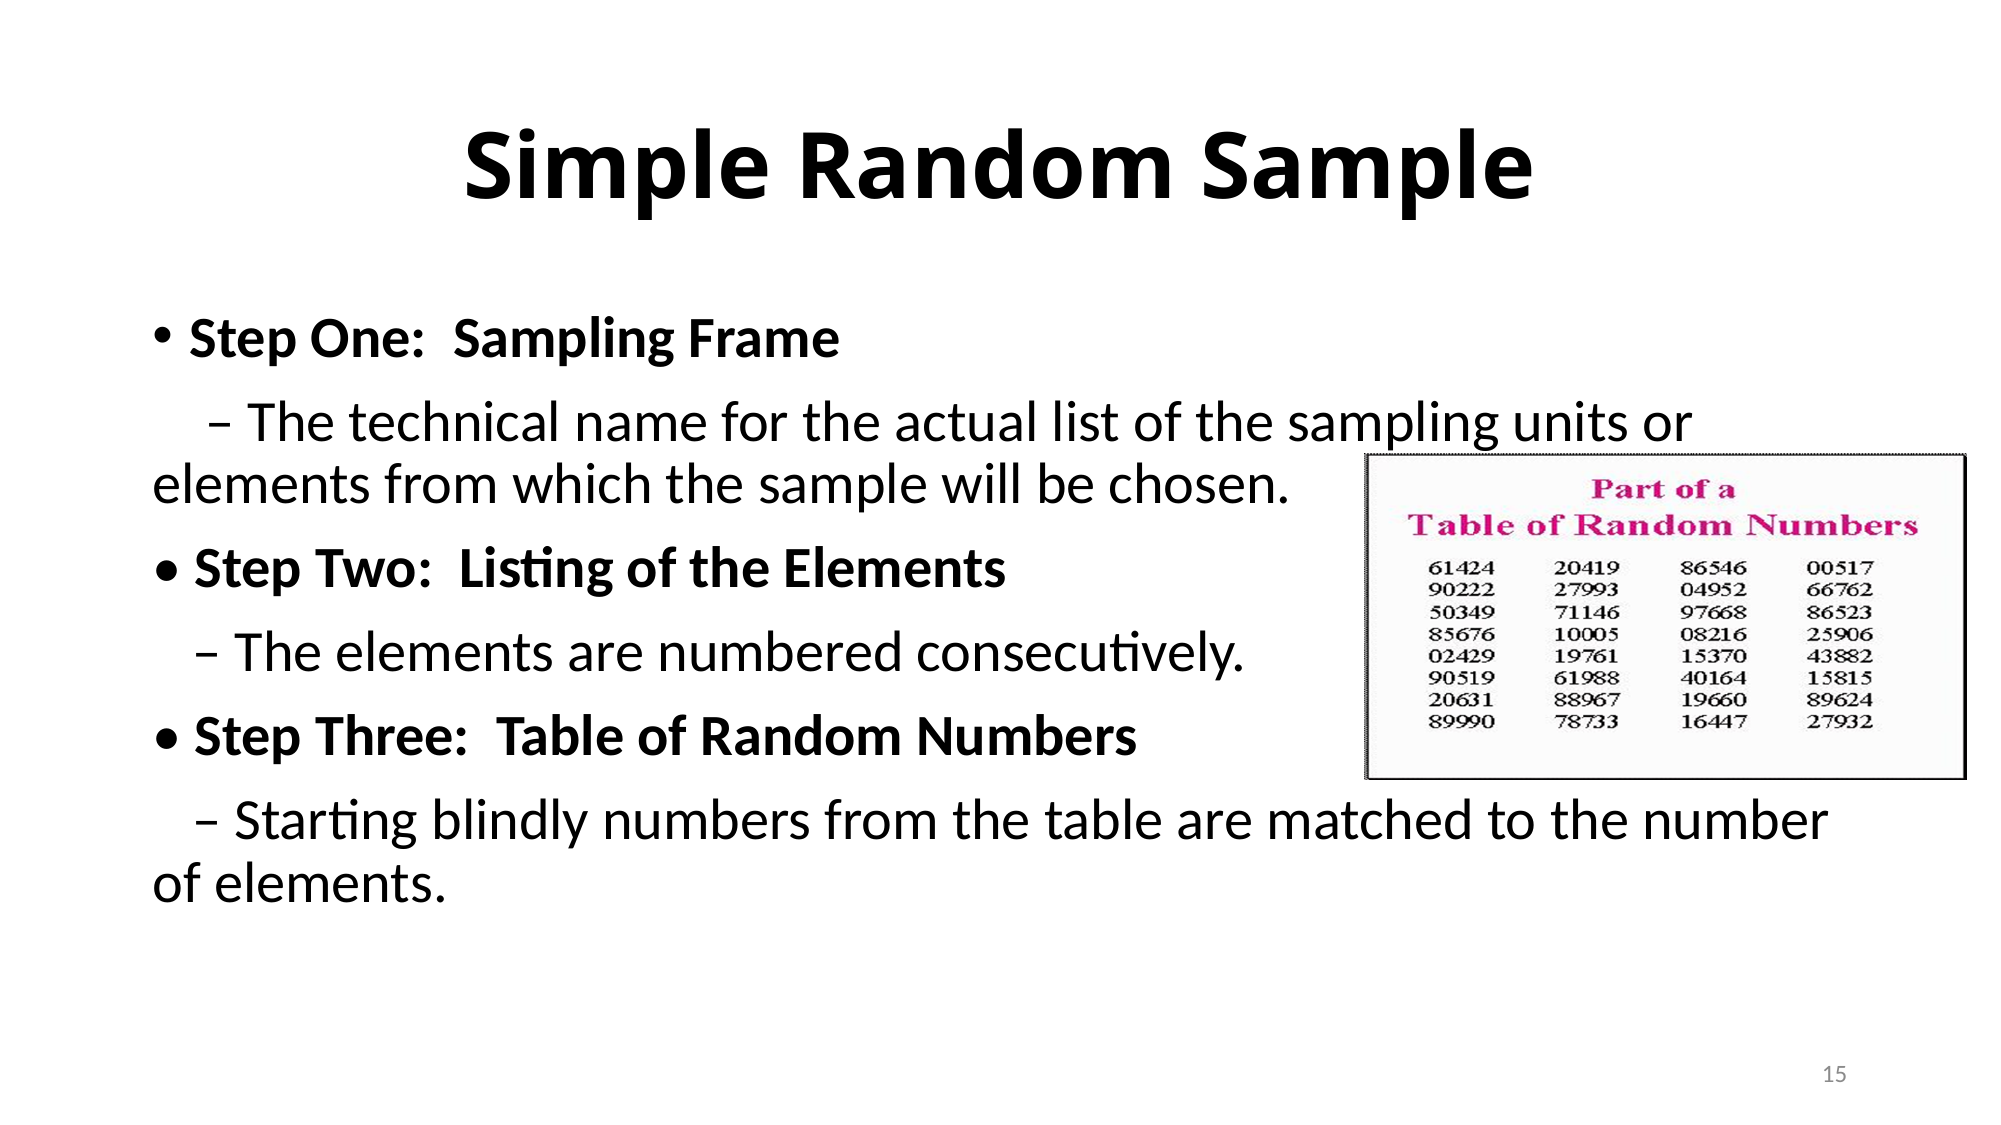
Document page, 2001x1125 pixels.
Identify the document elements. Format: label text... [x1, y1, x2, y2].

picture [1364, 453, 1967, 780]
list Step One: Sampling Frame – The technical name for the actual list of the sampling units or elements from which the sample will be chosen. • Step Two: Listing of the Elements – The elements are numbered consecutively. • Step Three: Table of Random Numbers – Starting blindly numbers from the table are matched to the number of elements. [137, 299, 1863, 1014]
title Simple Random Sample [137, 59, 1863, 278]
slide_number 15 [1412, 1042, 1863, 1103]
